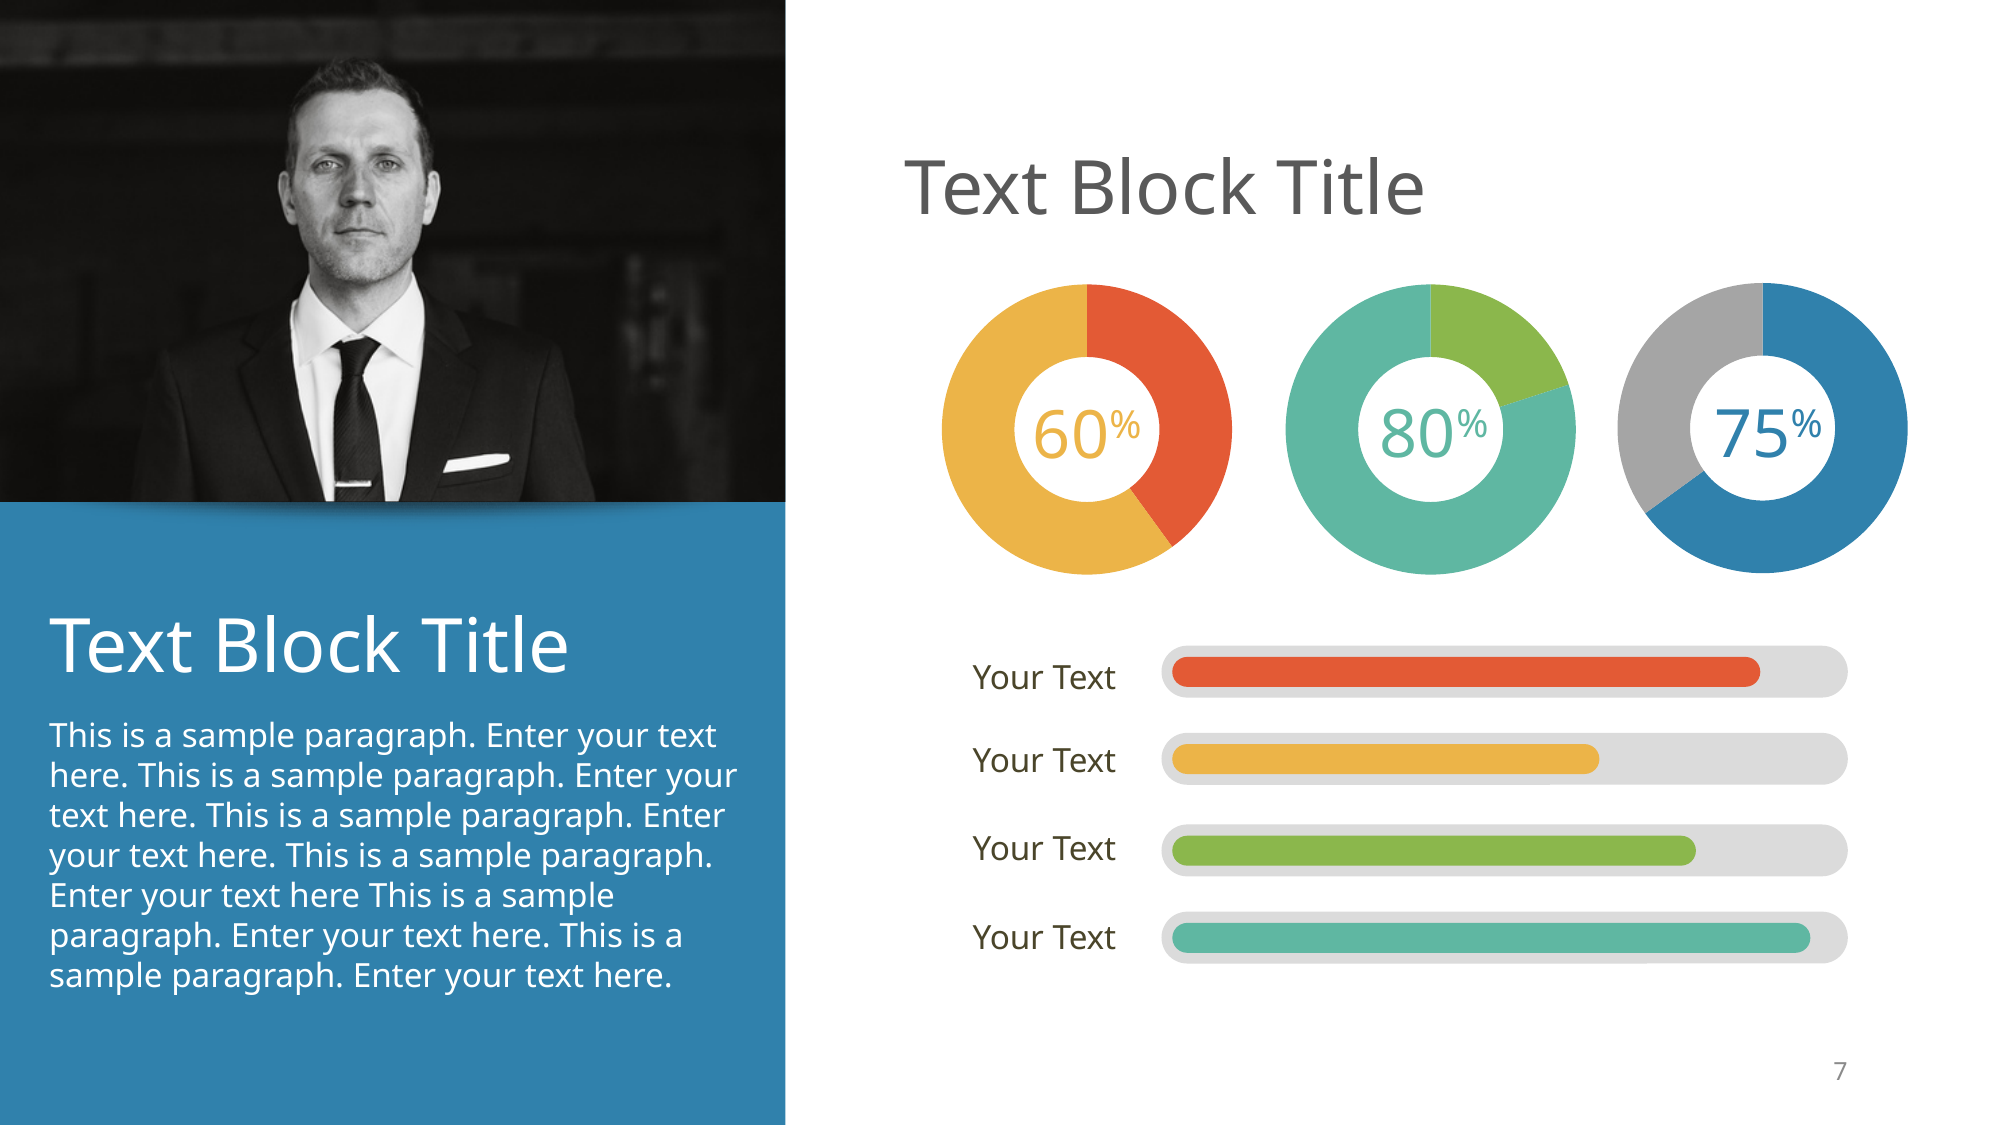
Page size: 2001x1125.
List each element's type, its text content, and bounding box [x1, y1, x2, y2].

text_box [0, 588, 786, 1125]
text_box Text Block Title [889, 128, 1822, 242]
text_box [1171, 921, 1812, 954]
text_box Your Text [889, 733, 1132, 786]
text_box [1160, 644, 1849, 699]
chart [1604, 276, 1921, 580]
text_box Your Text [837, 822, 1132, 873]
picture [0, 0, 786, 588]
text_box [1171, 743, 1601, 776]
text_box Text Block Title [33, 588, 594, 700]
text_box [1160, 731, 1849, 786]
text_box [1171, 834, 1697, 867]
text_box This is a sample paragraph. Enter your text here. This is a sample paragraph. Enter your text here. This is a sample paragraph. Enter your text here. This is a sample paragraph. Enter your text here This is a sample paragraph. Enter your text here. This is a sample paragraph. Enter your text here. [34, 707, 773, 1002]
text_box [1160, 910, 1849, 965]
slide_number 7 [1412, 1042, 1863, 1103]
chart [1272, 278, 1589, 581]
text_box [1160, 823, 1849, 878]
text_box Your Text [945, 908, 1132, 964]
chart [928, 278, 1246, 581]
text_box [1171, 655, 1762, 688]
text_box Your Text [945, 650, 1132, 703]
